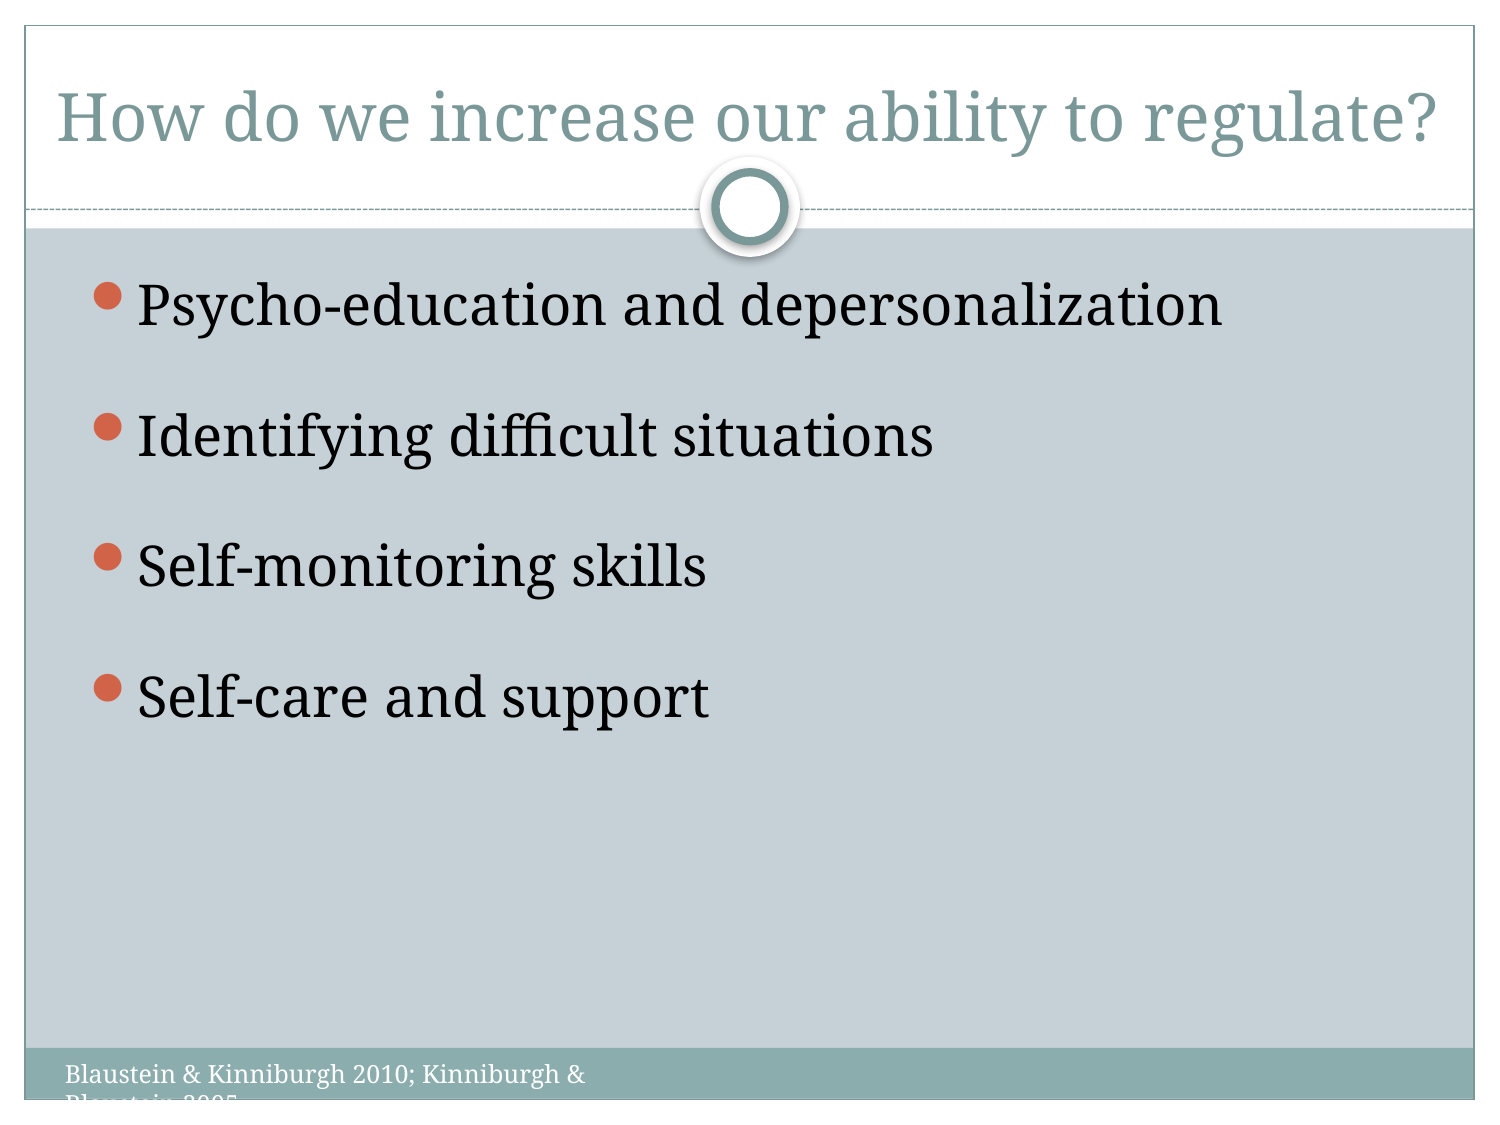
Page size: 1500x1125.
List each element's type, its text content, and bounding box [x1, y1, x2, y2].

list Psycho-education and depersonalization Identifying difficult situations Self-monitoring skills Self-care and support [75, 275, 1425, 1018]
title How do we increase our ability to regulate? [37, 45, 1475, 163]
footer Blaustein & Kinniburgh 2010; Kinniburgh & Blaustein 2005 [50, 1051, 638, 1112]
